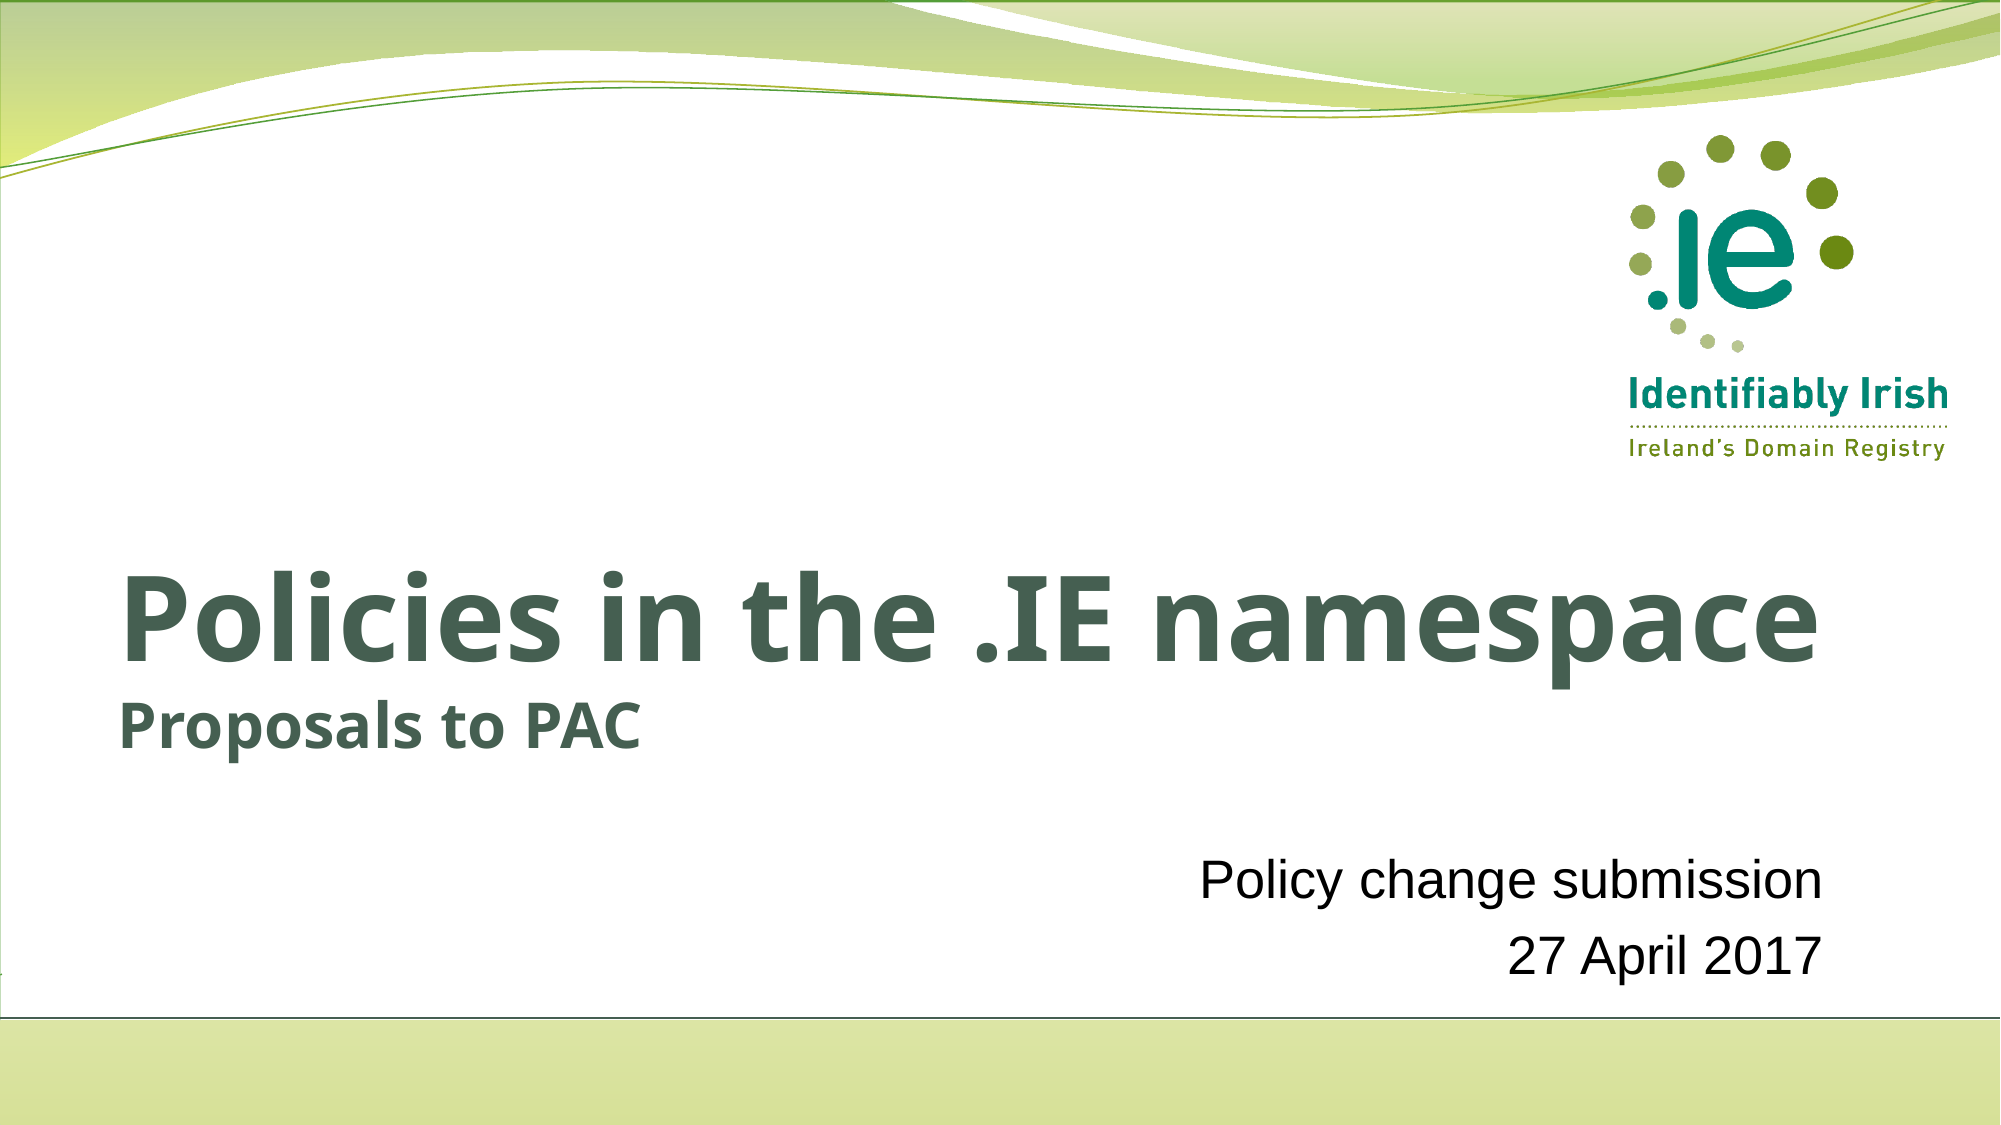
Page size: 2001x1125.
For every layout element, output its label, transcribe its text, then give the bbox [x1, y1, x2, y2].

title Policies in the .IE namespace Proposals to PAC [117, 537, 1836, 838]
picture [1629, 135, 1947, 461]
subtitle Policy change submission 27 April 2017 [117, 838, 1836, 1125]
